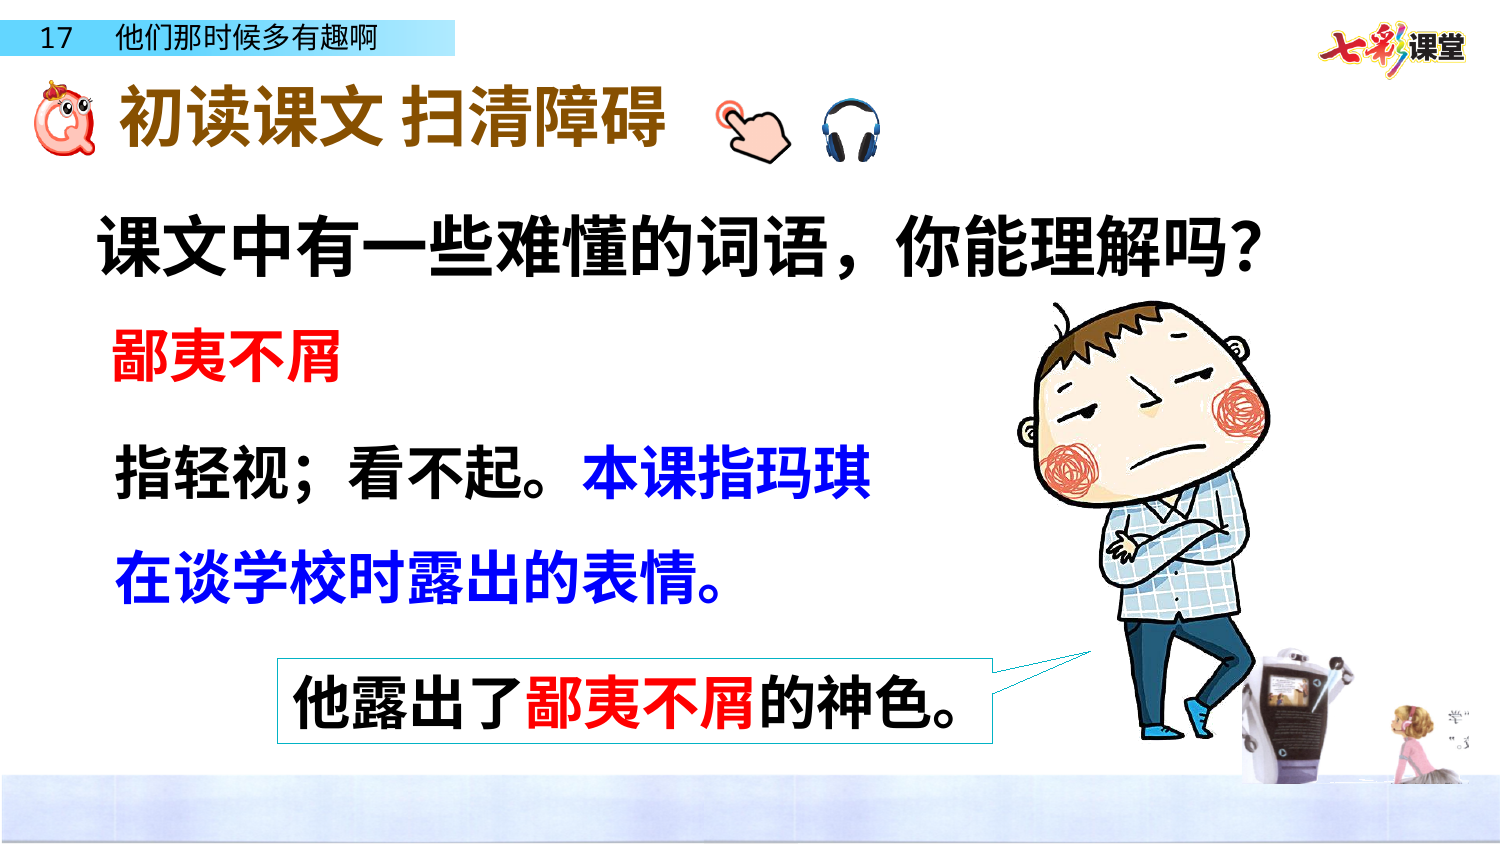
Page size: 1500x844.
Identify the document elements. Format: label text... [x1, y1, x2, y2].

picture [0, 281, 1500, 844]
picture [34, 79, 95, 156]
text_box 鄙夷不屑 [96, 311, 360, 397]
picture [706, 82, 797, 176]
picture [822, 98, 881, 162]
text_box 指轻视；看不起。本课指玛琪在谈学校时露出的表情。 [100, 393, 916, 619]
text_box 课文中有一些难懂的词语，你能理解吗？ [83, 185, 1341, 291]
picture [1316, 20, 1468, 80]
text_box 他露出了鄙夷不屑的神色。 [277, 658, 945, 744]
text_box 初读课文 扫清障碍 [107, 69, 769, 161]
